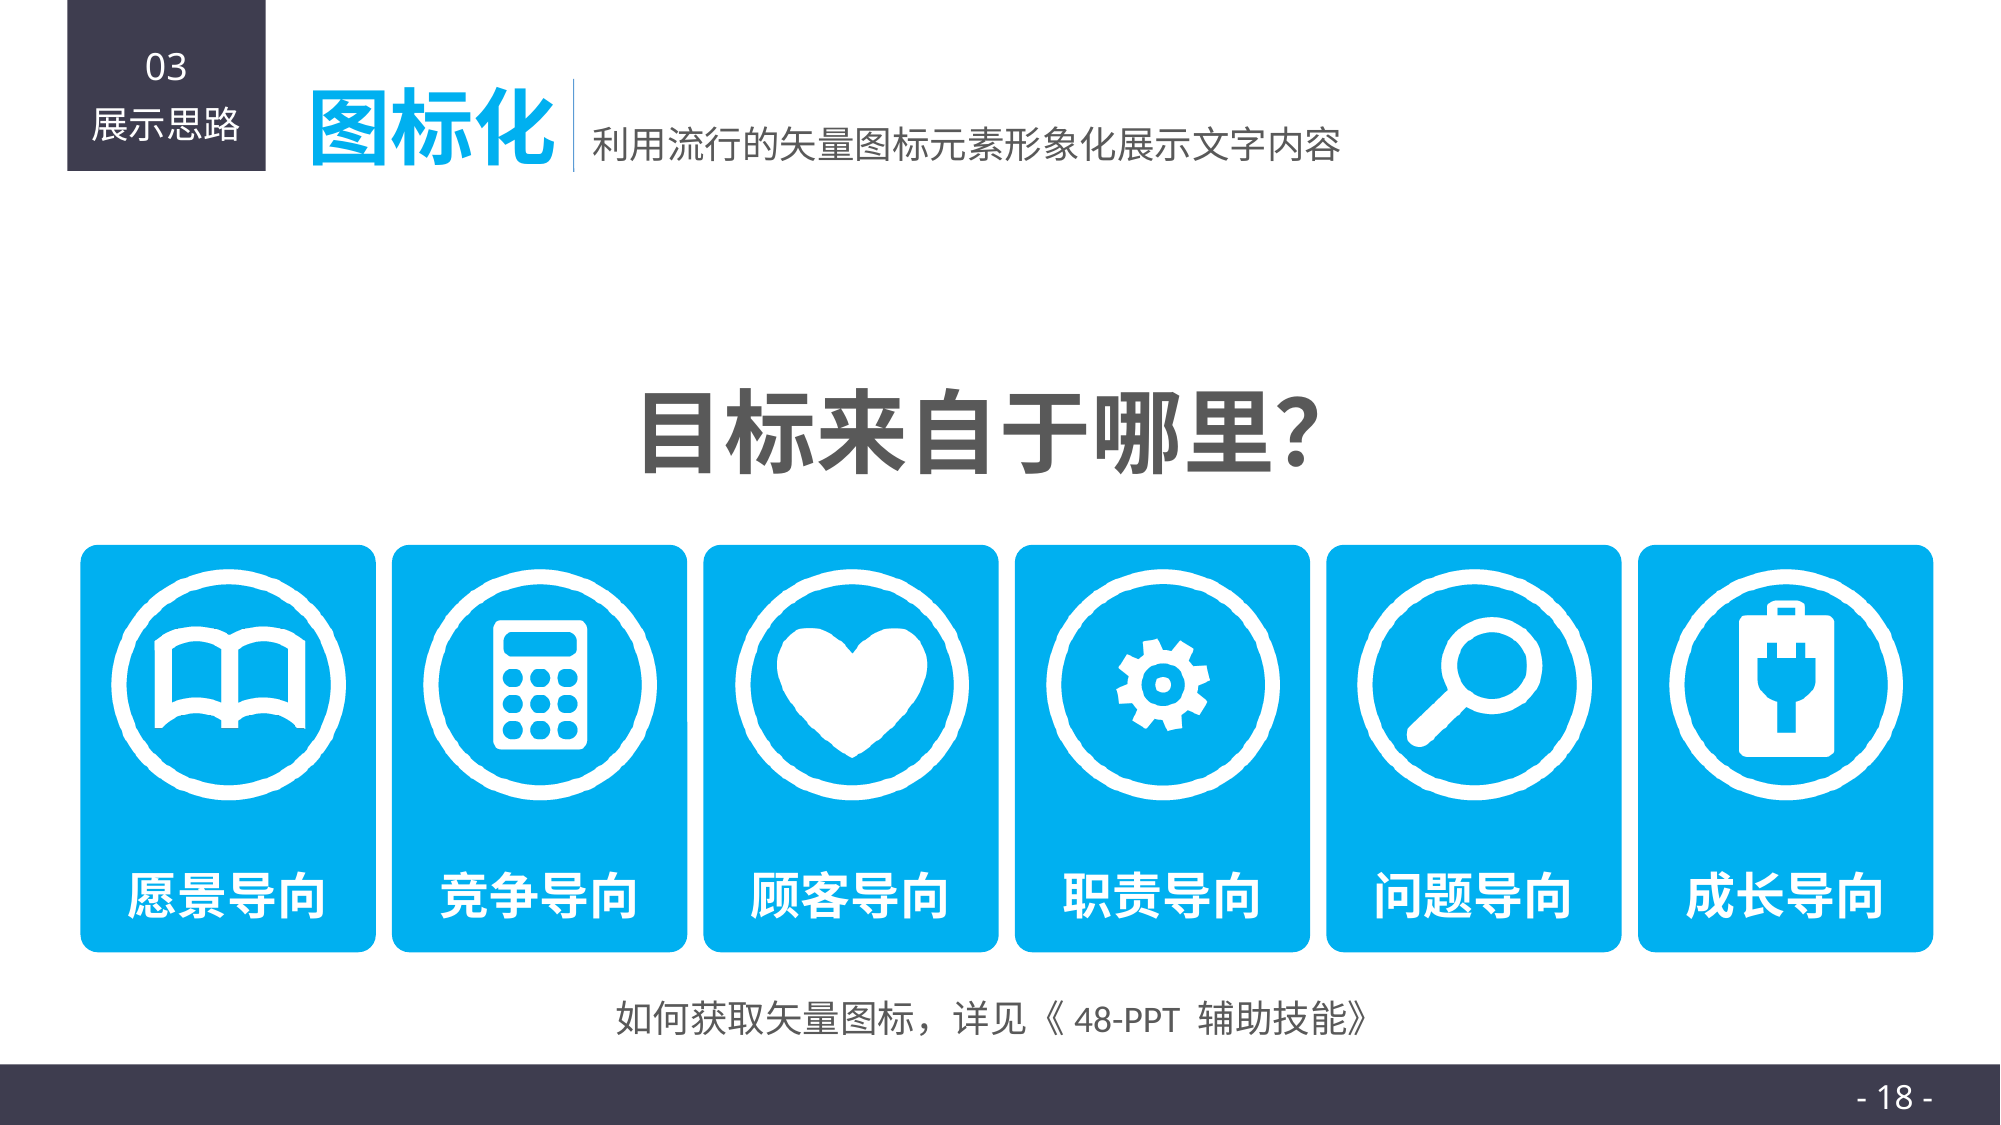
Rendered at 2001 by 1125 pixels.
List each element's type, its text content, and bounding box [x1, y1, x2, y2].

text_box 目标来自于哪里？ [303, 334, 1697, 492]
text_box 竞争导向 [424, 856, 655, 932]
text_box 成长导向 [1670, 856, 1901, 932]
picture [1047, 570, 1279, 800]
text_box [1326, 544, 1622, 953]
text_box 职责导向 [1047, 856, 1278, 932]
text_box 03 展示思路 [67, 21, 266, 154]
text_box 利用流行的矢量图标元素形象化展示文字内容 [577, 113, 1358, 173]
text_box 图标化 [292, 68, 573, 183]
picture [736, 570, 968, 800]
picture [1358, 570, 1591, 800]
picture [112, 570, 345, 800]
text_box [80, 544, 376, 953]
text_box 顾客导向 [736, 856, 966, 932]
text_box 如何获取矢量图标，详见《48-PPT 辅助技能》 [579, 987, 1422, 1048]
text_box [1638, 544, 1934, 953]
picture [424, 570, 656, 800]
picture [1670, 570, 1902, 800]
text_box [703, 544, 999, 953]
text_box [391, 544, 688, 953]
text_box 愿景导向 [113, 856, 343, 932]
text_box [1014, 544, 1311, 953]
text_box 问题导向 [1359, 856, 1589, 932]
